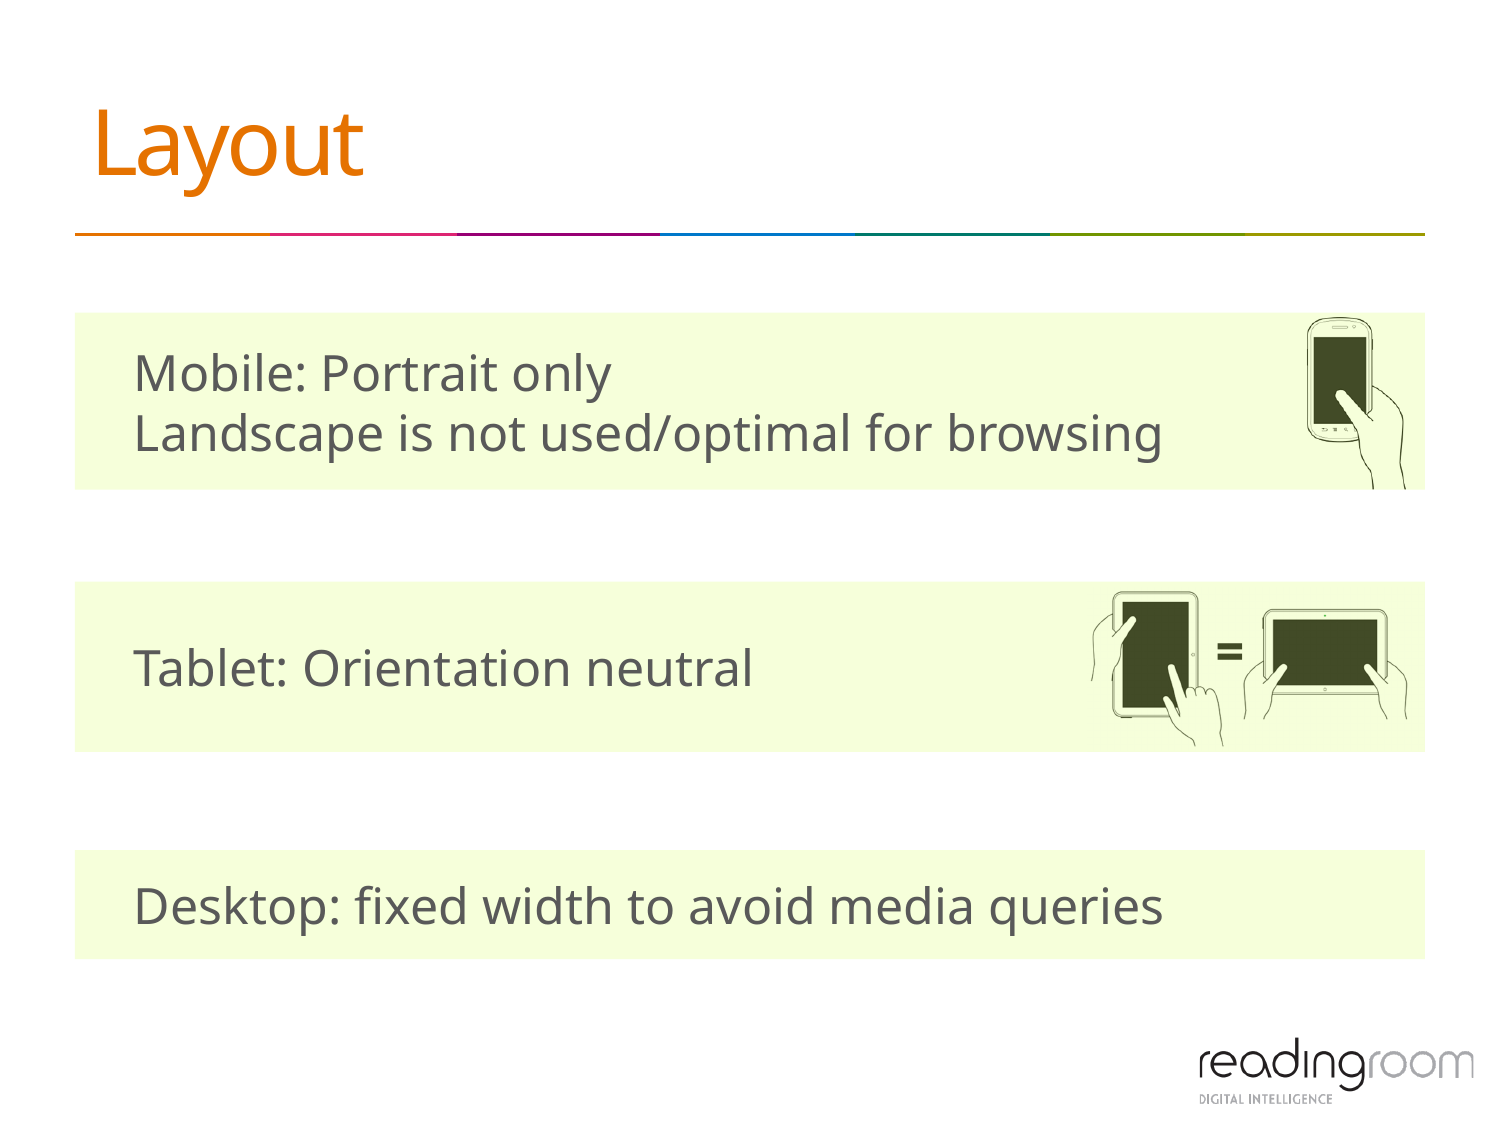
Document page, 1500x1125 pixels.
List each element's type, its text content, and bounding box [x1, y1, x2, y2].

text_box Tablet: Orientation neutral [74, 581, 1425, 752]
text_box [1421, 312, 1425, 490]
text_box Mobile: Portrait only Landscape is not used/optimal for browsing [74, 312, 1289, 490]
title Layout [75, 45, 1425, 233]
picture [1086, 587, 1425, 753]
picture [1290, 312, 1421, 490]
text_box Desktop: fixed width to avoid media queries [74, 850, 1425, 960]
